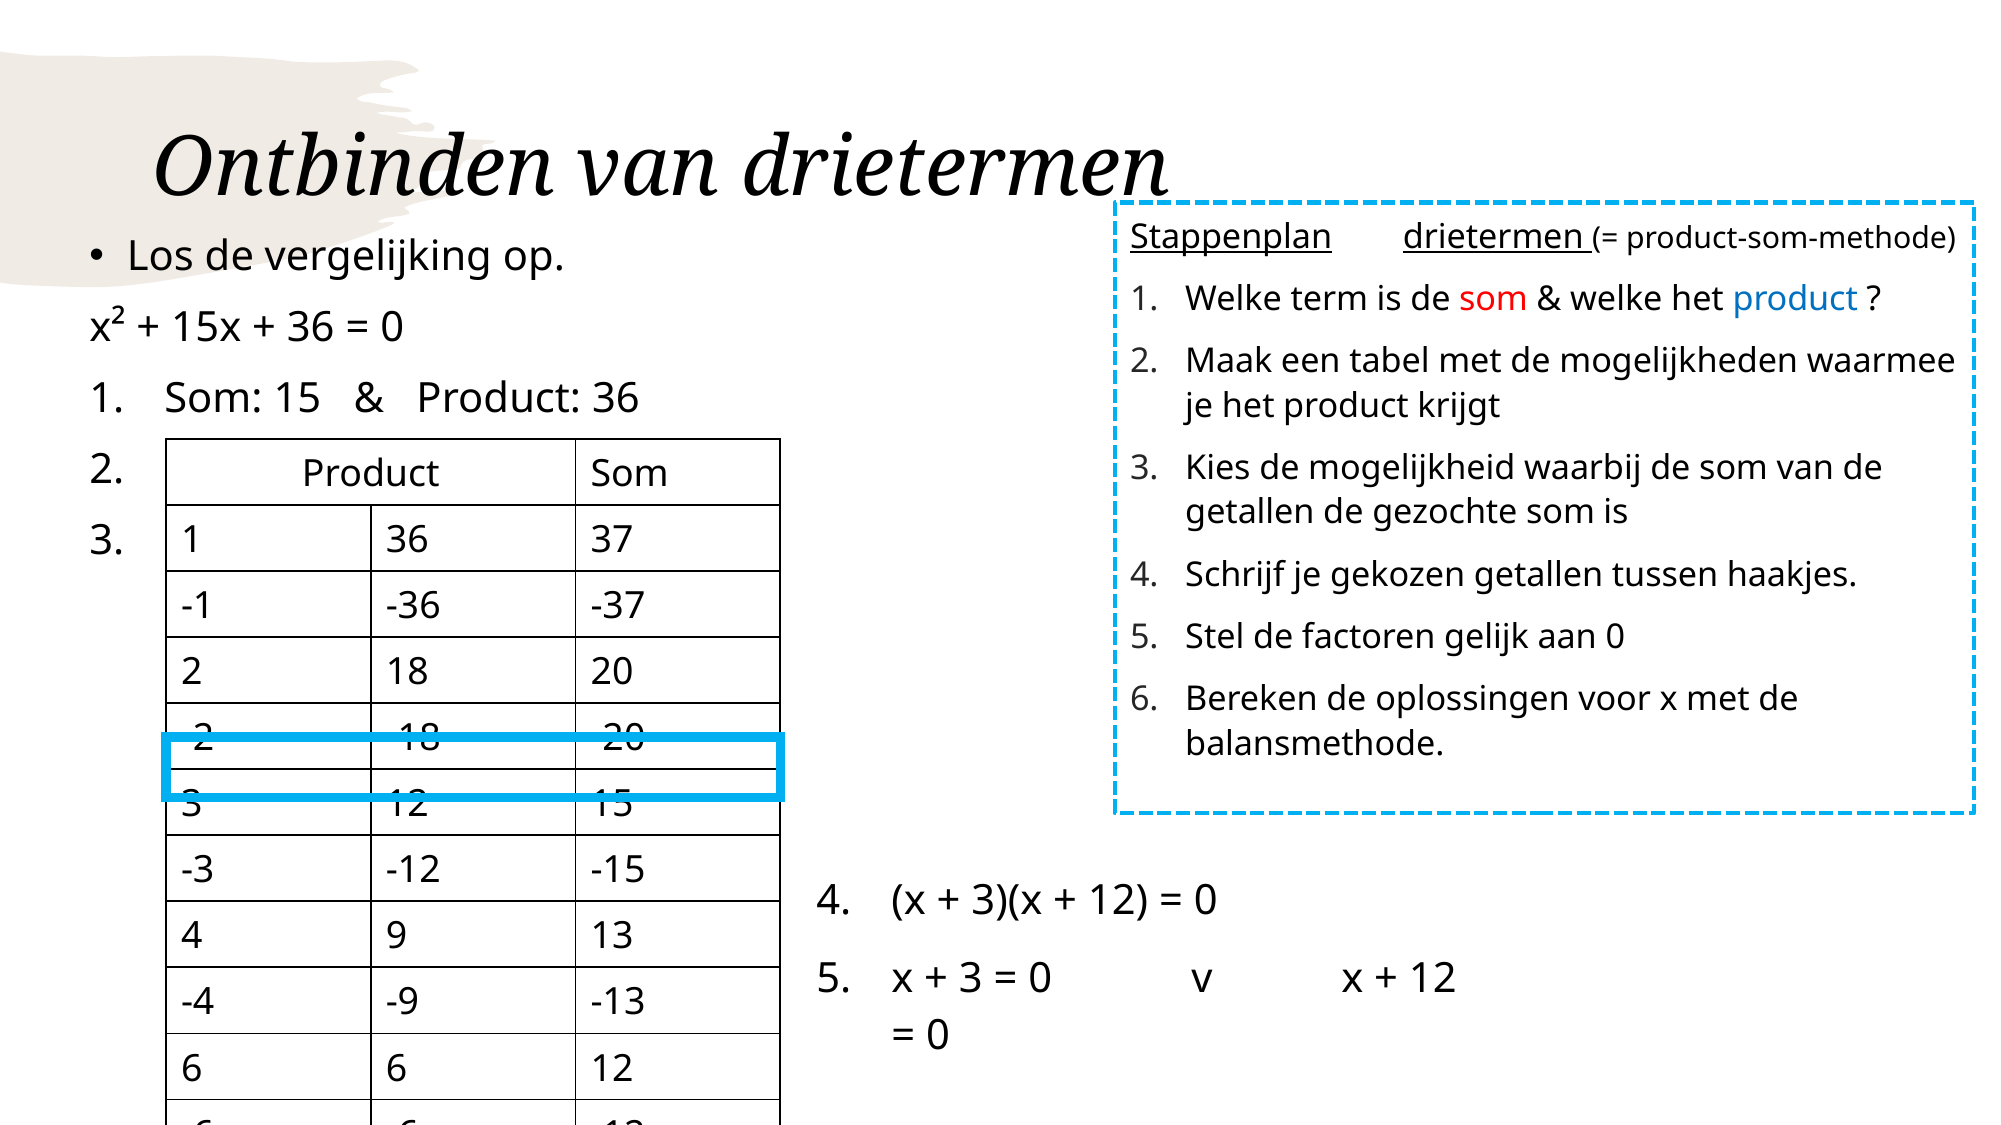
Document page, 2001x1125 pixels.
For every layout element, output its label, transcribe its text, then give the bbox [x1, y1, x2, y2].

table_cell 15 [576, 799, 779, 834]
table_header Som [576, 440, 779, 504]
table_cell -9 [372, 968, 575, 1033]
table_cell 13 [576, 902, 779, 966]
table_cell -4 [167, 968, 370, 1033]
table_header Product [167, 440, 575, 504]
table_cell -12 [576, 1100, 779, 1125]
table_cell 9 [372, 902, 575, 966]
table_cell 3 [167, 799, 370, 834]
table_cell 12 [372, 799, 575, 834]
table_cell 1 [167, 506, 370, 570]
table_cell -2 [167, 704, 370, 736]
table_cell -1 [167, 572, 370, 636]
table_cell -36 [372, 572, 575, 636]
list Los de vergelijking op. x² + 15x + 36 = 0 Som: 15 & Product: 36 [74, 221, 1004, 904]
table_cell -6 [372, 1100, 575, 1125]
table_cell 37 [576, 506, 779, 570]
text_box (x + 3)(x + 12) = 0 x + 3 = 0 v x + 12 = 0 [801, 862, 1496, 1125]
table_cell 18 [372, 638, 575, 702]
table_cell 6 [372, 1034, 575, 1099]
text_box [165, 736, 781, 799]
table_cell 2 [167, 638, 370, 702]
table_cell -20 [576, 704, 779, 736]
table_cell -18 [372, 704, 575, 736]
table_cell -12 [372, 836, 575, 900]
table_cell 4 [167, 902, 370, 966]
table_cell 12 [576, 1034, 779, 1099]
table_cell -13 [576, 968, 779, 1033]
text_box Stappenplan drietermen (= product-som-methode) Welke term is de som & welke het product ? Maak een tabel met de mogelijkheden waarmee je het product krijgt Kies de mogelijkheid waarbij de som van de getallen de gezochte som is Schrijf je gekozen getallen tussen haakjes. Stel de factoren gelijk aan 0 Bereken de oplossingen voor x met de balansmethode. [1114, 202, 1974, 813]
table_cell -3 [167, 836, 370, 900]
table_cell 36 [372, 506, 575, 570]
table_cell -37 [576, 572, 779, 636]
title Ontbinden van drietermen [137, 59, 1863, 278]
table_cell 6 [167, 1034, 370, 1099]
table_cell -6 [167, 1100, 370, 1125]
table_cell 20 [576, 638, 779, 702]
table_cell -15 [576, 836, 779, 900]
